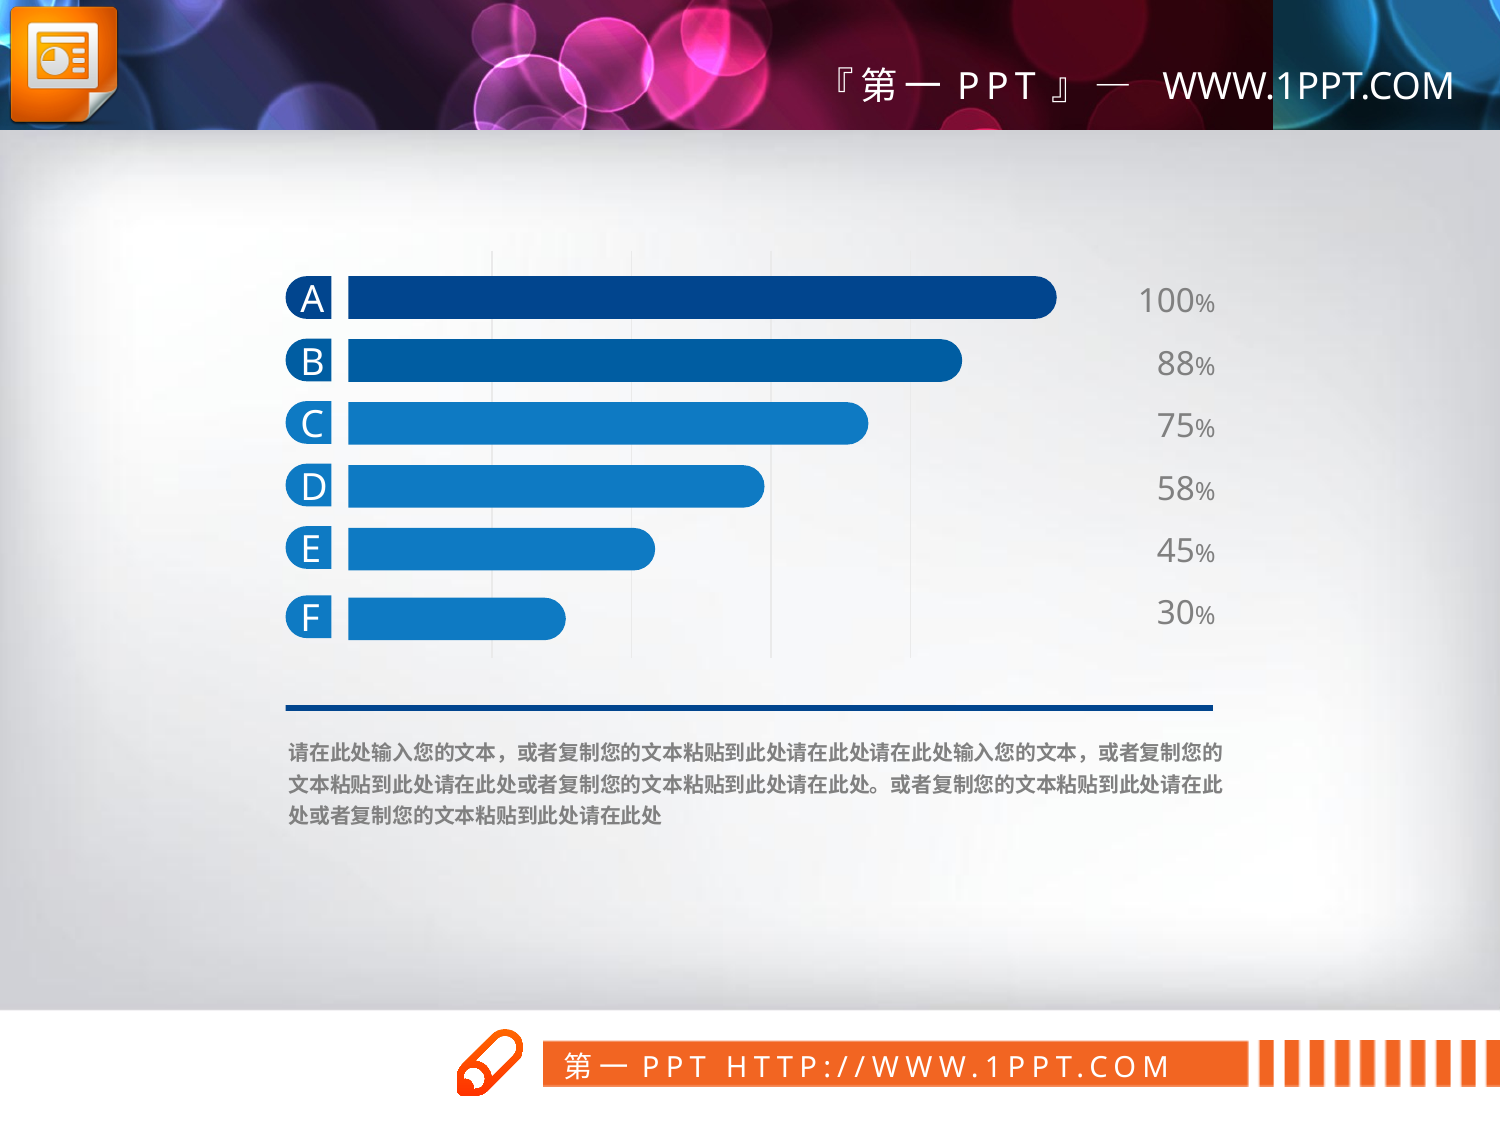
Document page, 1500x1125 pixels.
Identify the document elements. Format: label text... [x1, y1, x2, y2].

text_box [285, 456, 1231, 517]
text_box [285, 393, 1231, 455]
text_box [285, 706, 1213, 710]
picture [0, 0, 1500, 1012]
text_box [285, 331, 1231, 392]
picture [543, 1040, 1500, 1087]
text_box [285, 581, 1231, 642]
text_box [285, 268, 1231, 330]
text_box 请在此处输入您的文本，或者复制您的文本粘贴到此处请在此处请在此处输入您的文本，或者复制您的文本粘贴到此处请在此处或者复制您的文本粘贴到此处请在此处。或者复制您的文本粘贴到此处请在此处或者复制您的文本粘贴到此处请在此处 [277, 728, 1250, 834]
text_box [285, 518, 1231, 580]
